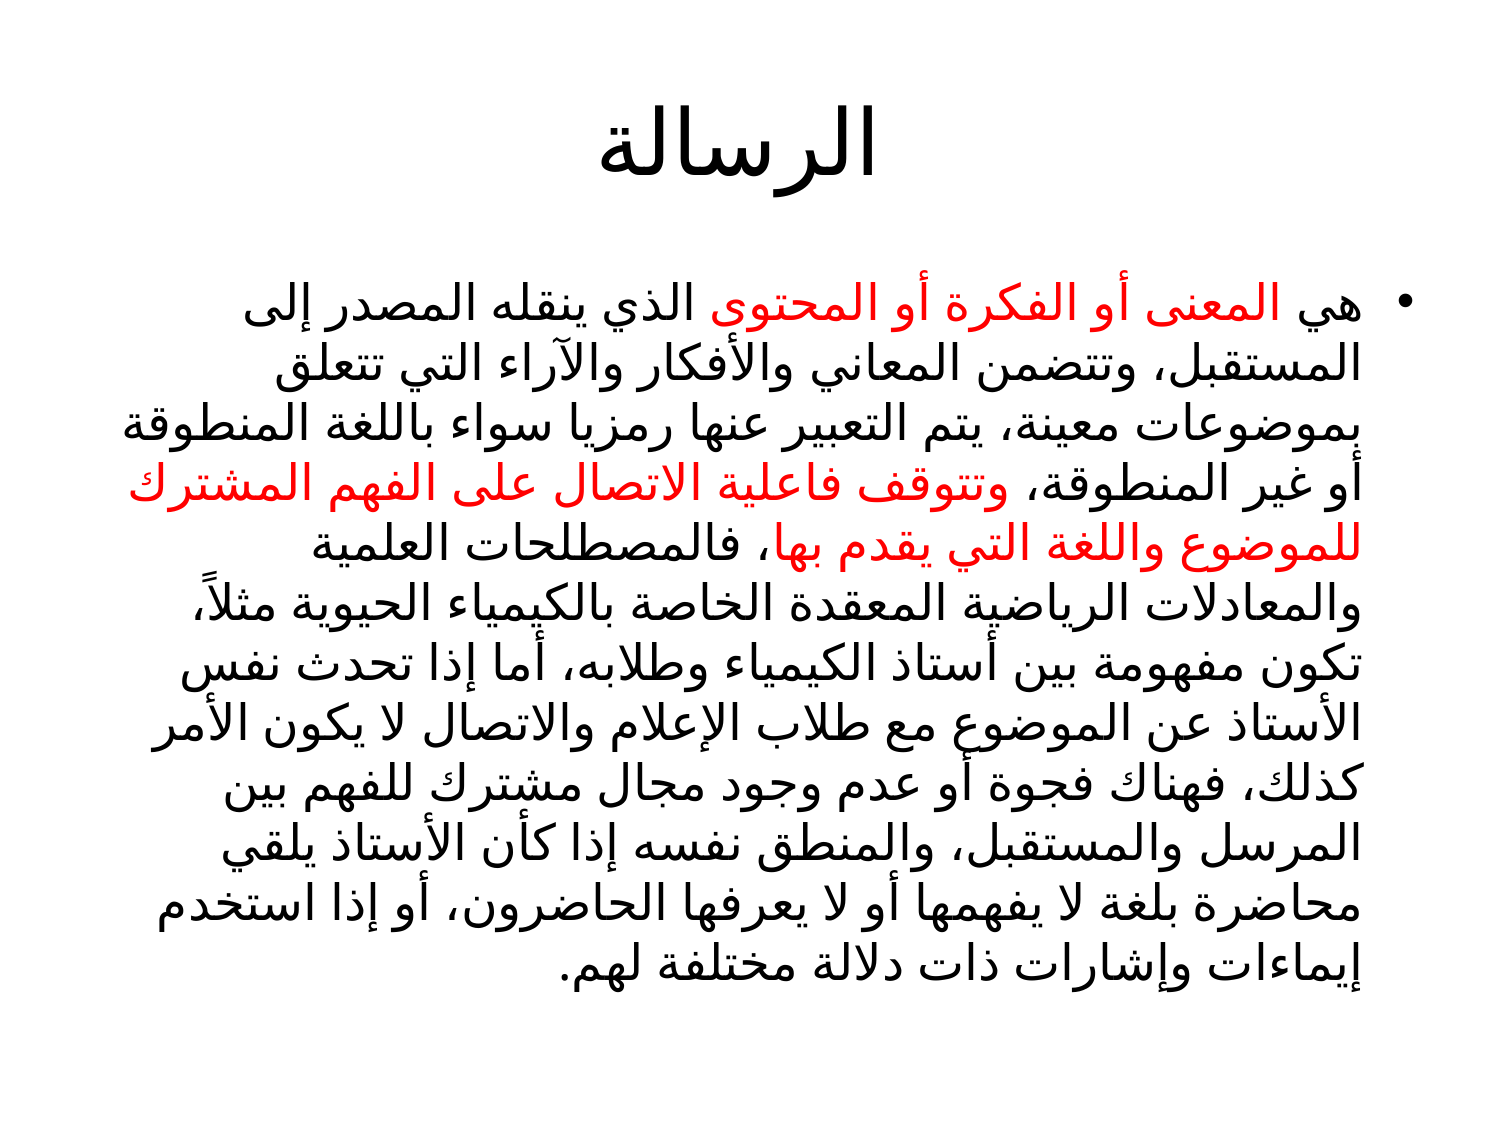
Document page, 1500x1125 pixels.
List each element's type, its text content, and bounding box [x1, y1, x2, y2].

title الرسالة [75, 45, 1425, 233]
list هي المعنى أو الفكرة أو المحتوى الذي ينقله المصدر إلى المستقبل، وتتضمن المعاني والأفكار والآراء التي تتعلق بموضوعات معينة، يتم التعبير عنها رمزيا سواء باللغة المنطوقة أو غير المنطوقة، وتتوقف فاعلية الاتصال على الفهم المشترك للموضوع واللغة التي يقدم بها، فالمصطلحات العلمية والمعادلات الرياضية المعقدة الخاصة بالكيمياء الحيوية مثلاً، تكون مفهومة بين أستاذ الكيمياء وطلابه، أما إذا تحدث نفس الأستاذ عن الموضوع مع طلاب الإعلام والاتصال لا يكون الأمر كذلك، فهناك فجوة أو عدم وجود مجال مشترك للفهم بين المرسل والمستقبل، والمنطق نفسه إذا كأن الأستاذ يلقي محاضرة بلغة لا يفهمها أو لا يعرفها الحاضرون، أو إذا استخدم إيماءات وإشارات ذات دلالة مختلفة لهم. [75, 262, 1425, 1005]
